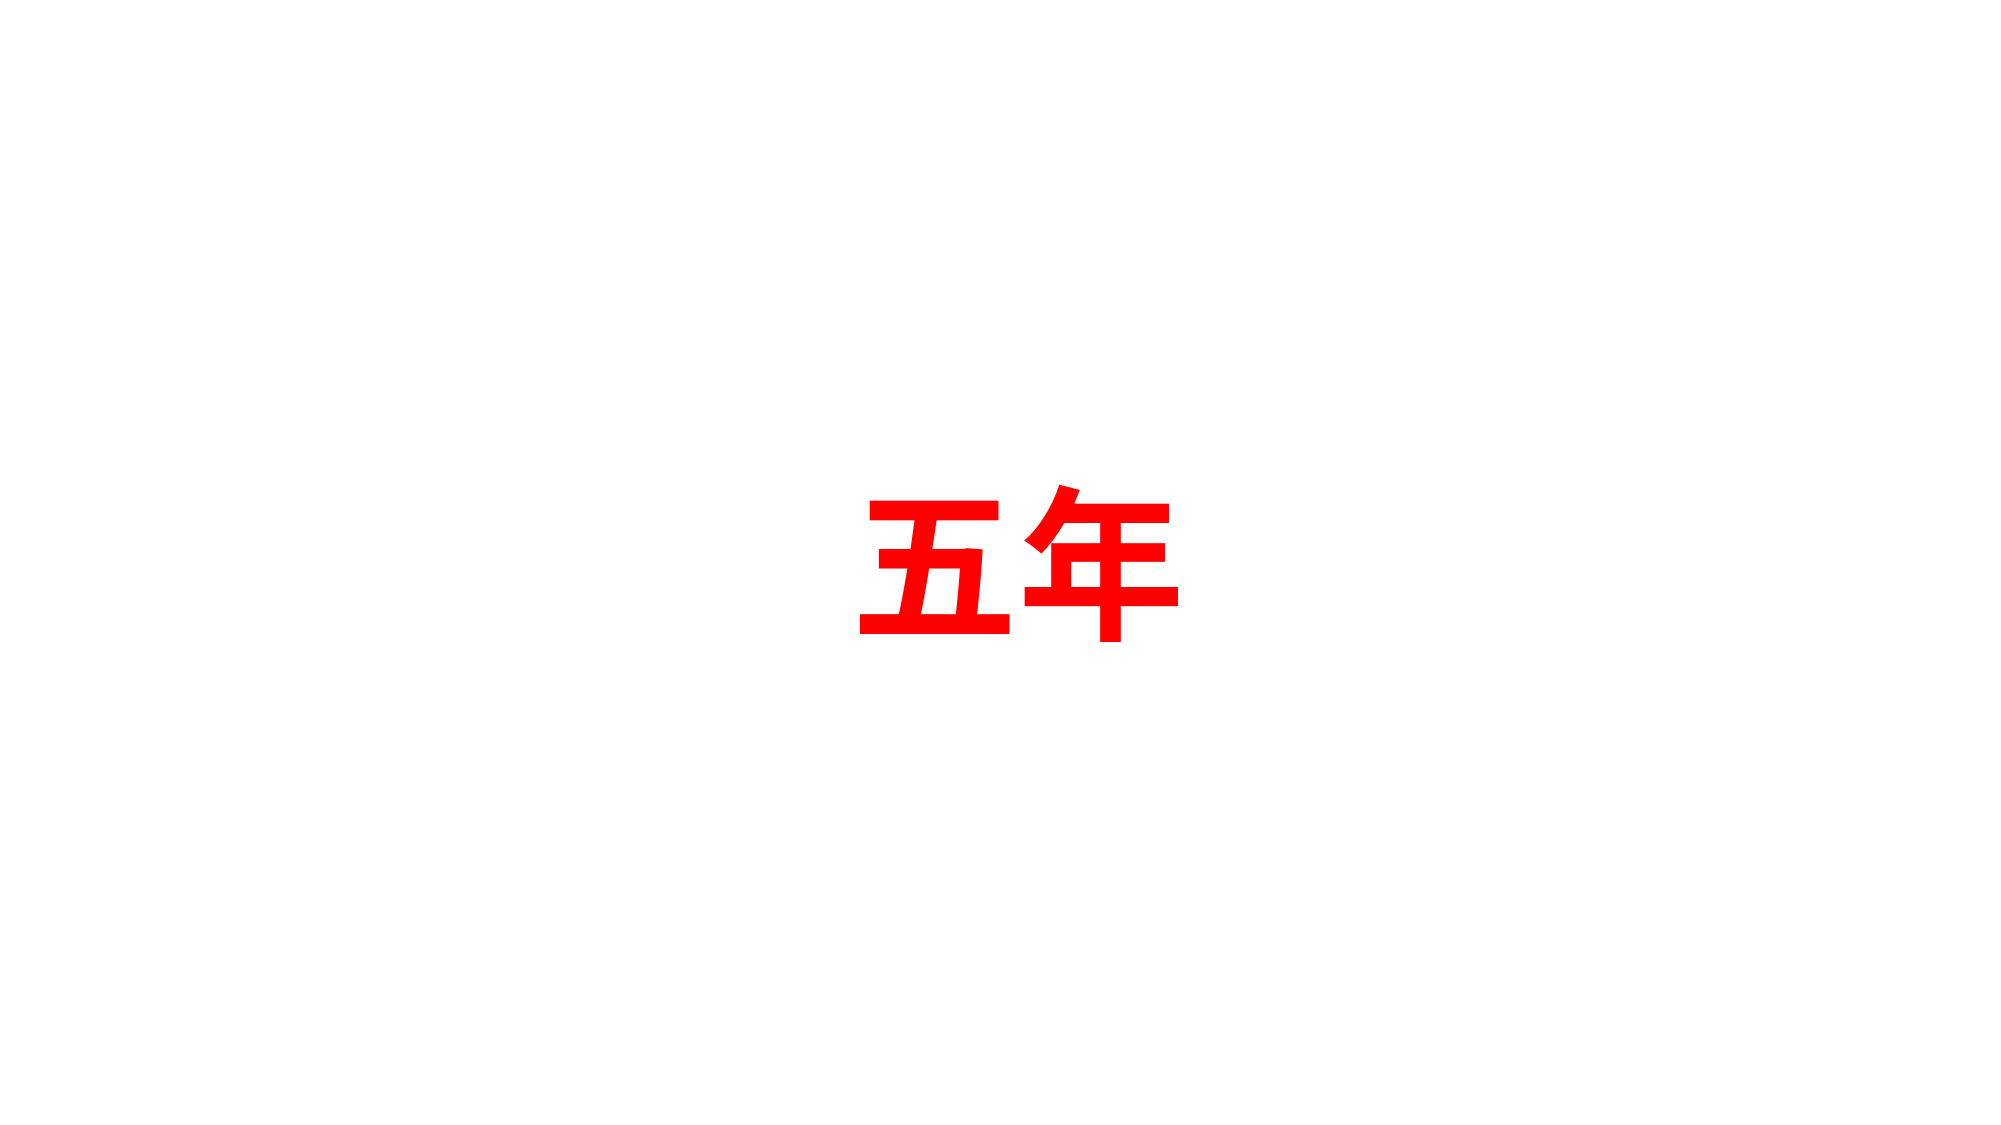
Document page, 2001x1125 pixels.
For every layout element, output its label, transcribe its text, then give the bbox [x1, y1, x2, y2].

text_box 五年 [836, 453, 1614, 669]
